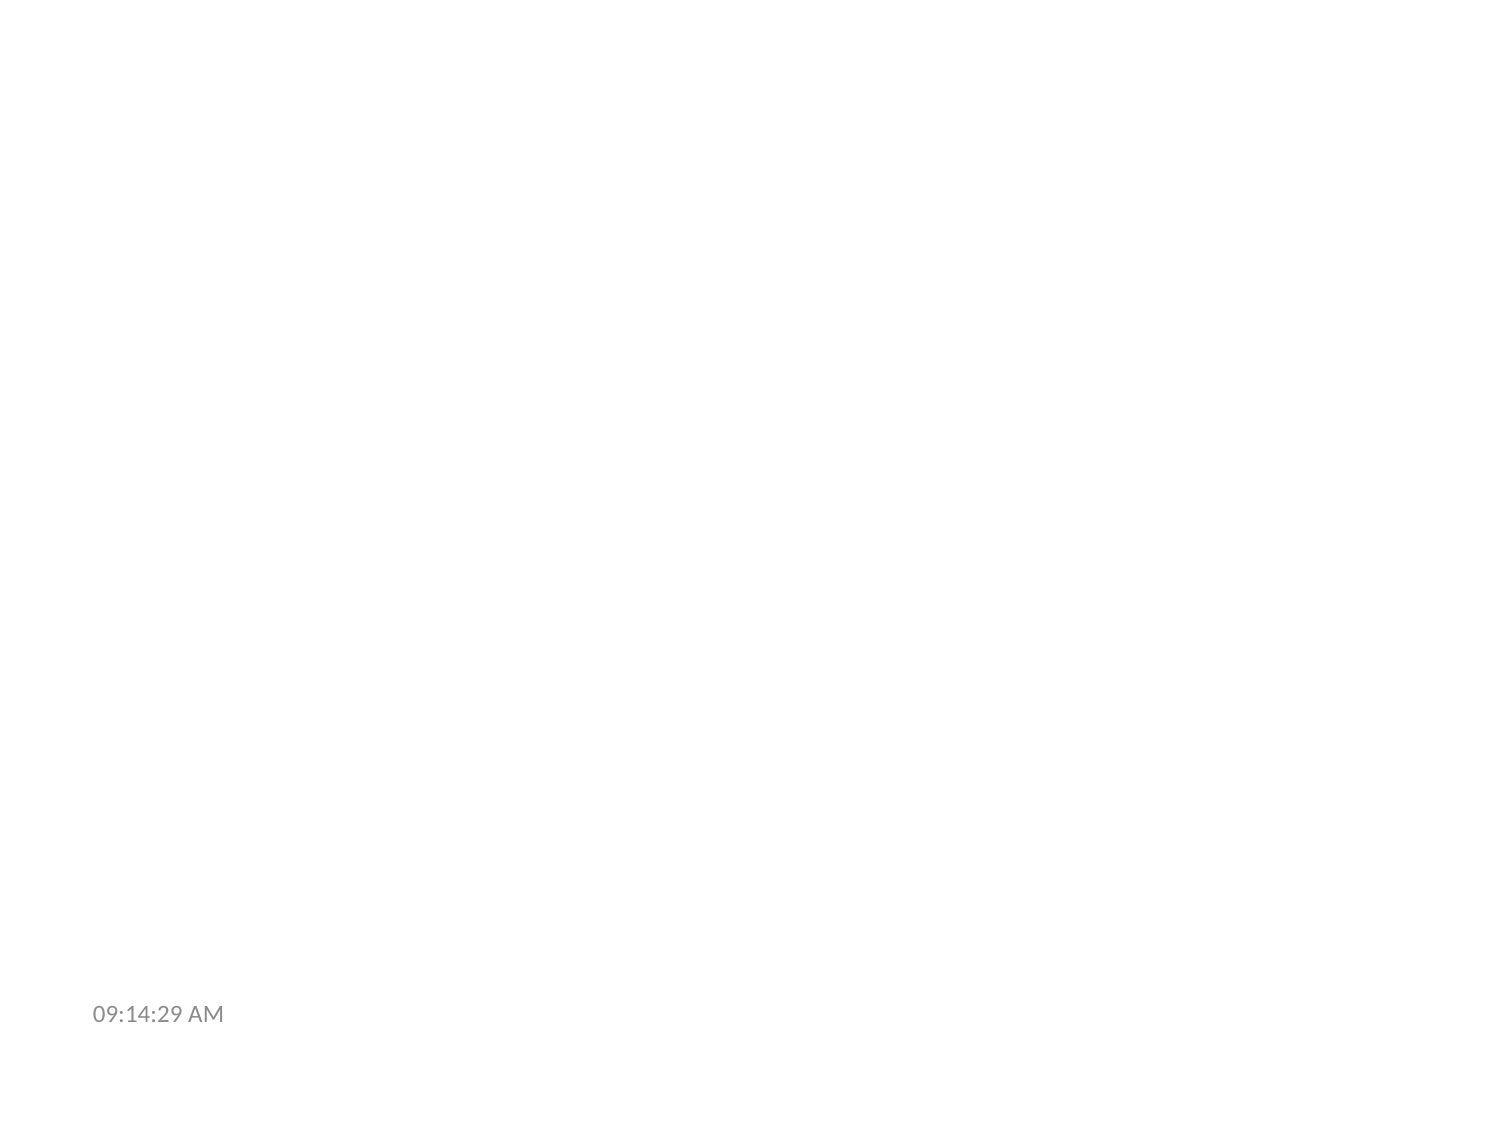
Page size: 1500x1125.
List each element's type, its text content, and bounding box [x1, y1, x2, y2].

text_box 3:35:09 PM [77, 982, 428, 1043]
